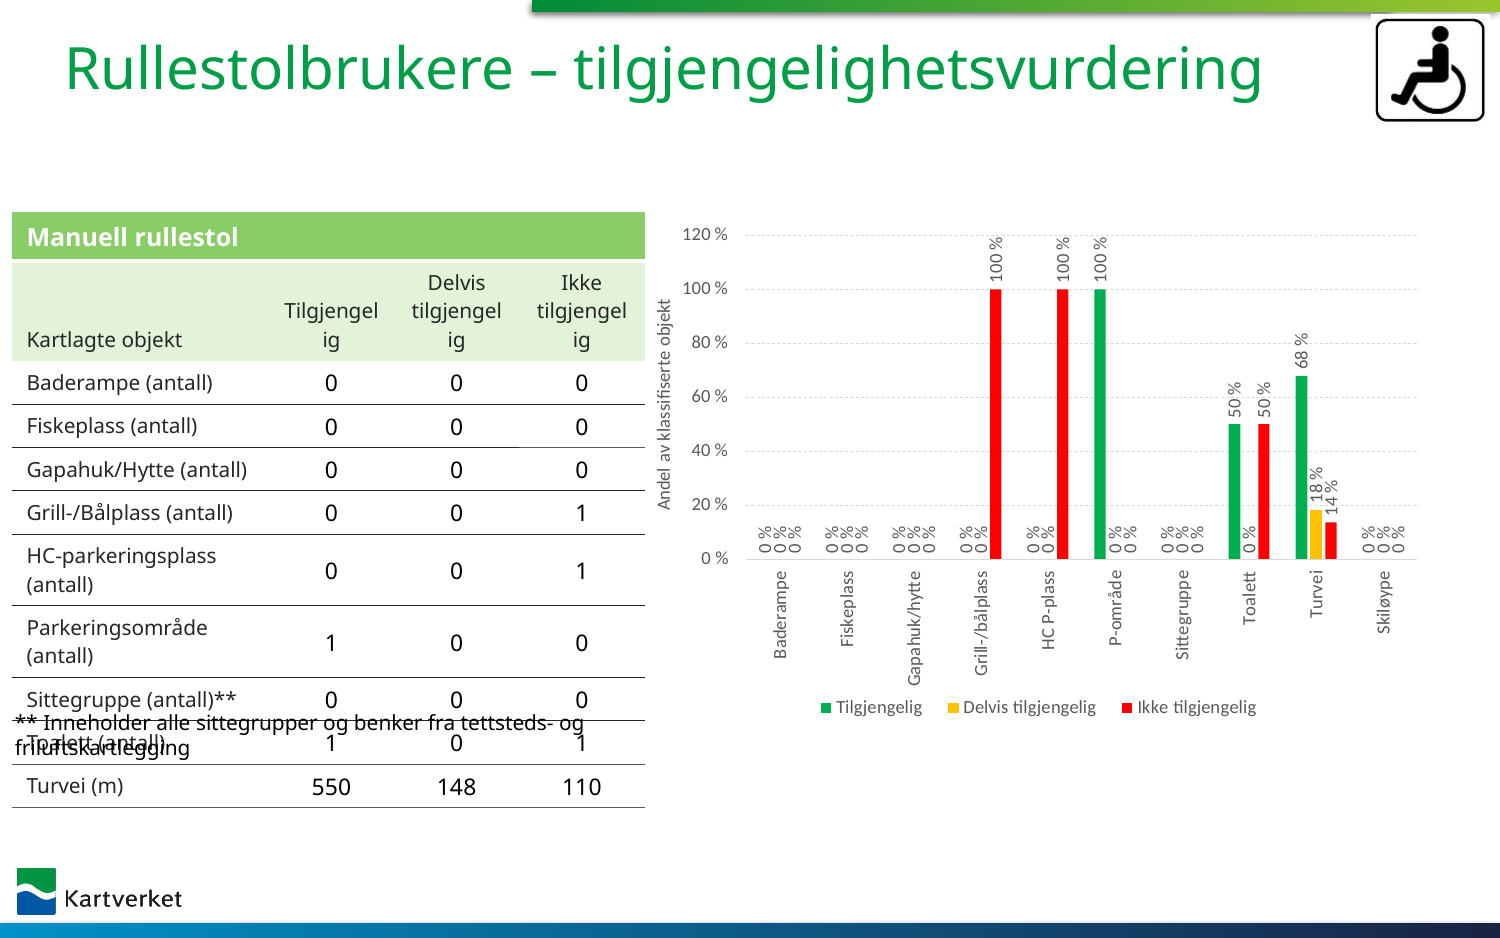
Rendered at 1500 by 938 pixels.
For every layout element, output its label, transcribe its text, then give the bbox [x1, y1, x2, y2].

table_cell 0 [269, 405, 394, 447]
table_cell Kartlagte objekt [12, 263, 269, 361]
picture [643, 218, 1427, 728]
table_cell 1 [519, 491, 638, 534]
table_cell Ikke tilgjengelig [519, 263, 638, 361]
table_cell 0 [519, 361, 638, 404]
table_cell 148 [394, 768, 519, 807]
table_cell 0 [394, 491, 519, 534]
table_cell Baderampe (antall) [12, 361, 269, 404]
text_box ** Inneholder alle sittegrupper og benker fra tettsteds- og friluftskartlegging [0, 702, 745, 768]
table_cell Fiskeplass (antall) [12, 405, 269, 447]
table_cell 550 [269, 768, 394, 807]
picture [1371, 13, 1491, 127]
table_cell 0 [394, 405, 519, 447]
table_cell Sittegruppe (antall)** [12, 678, 269, 702]
table_cell 1 [519, 535, 638, 605]
table_cell 0 [269, 491, 394, 534]
text_box Rullestolbrukere – tilgjengelighetsvurdering [49, 12, 1372, 109]
table_cell 0 [394, 361, 519, 404]
table_cell 0 [269, 448, 394, 490]
table_cell 0 [394, 448, 519, 490]
table_cell 0 [269, 361, 394, 404]
table_cell Gapahuk/Hytte (antall) [12, 448, 269, 490]
table_cell Delvis tilgjengelig [394, 263, 519, 361]
table_cell Turvei (m) [12, 768, 269, 807]
table_cell Parkeringsområde (antall) [12, 606, 269, 677]
table_cell 110 [519, 768, 645, 807]
table_cell 0 [394, 606, 519, 677]
table_cell 0 [519, 678, 638, 702]
table_cell 0 [519, 606, 638, 677]
table_cell 0 [394, 535, 519, 605]
table_cell 0 [269, 678, 394, 702]
table_cell 0 [269, 535, 394, 605]
table_cell HC-parkeringsplass (antall) [12, 535, 269, 605]
table_header Manuell rullestol [12, 212, 645, 259]
table_cell 0 [519, 448, 638, 490]
table_cell Tilgjengelig [269, 263, 394, 361]
table_cell Grill-/Bålplass (antall) [12, 491, 269, 534]
table_cell 0 [519, 405, 638, 447]
table_cell 0 [394, 678, 519, 702]
table_cell 1 [269, 606, 394, 677]
